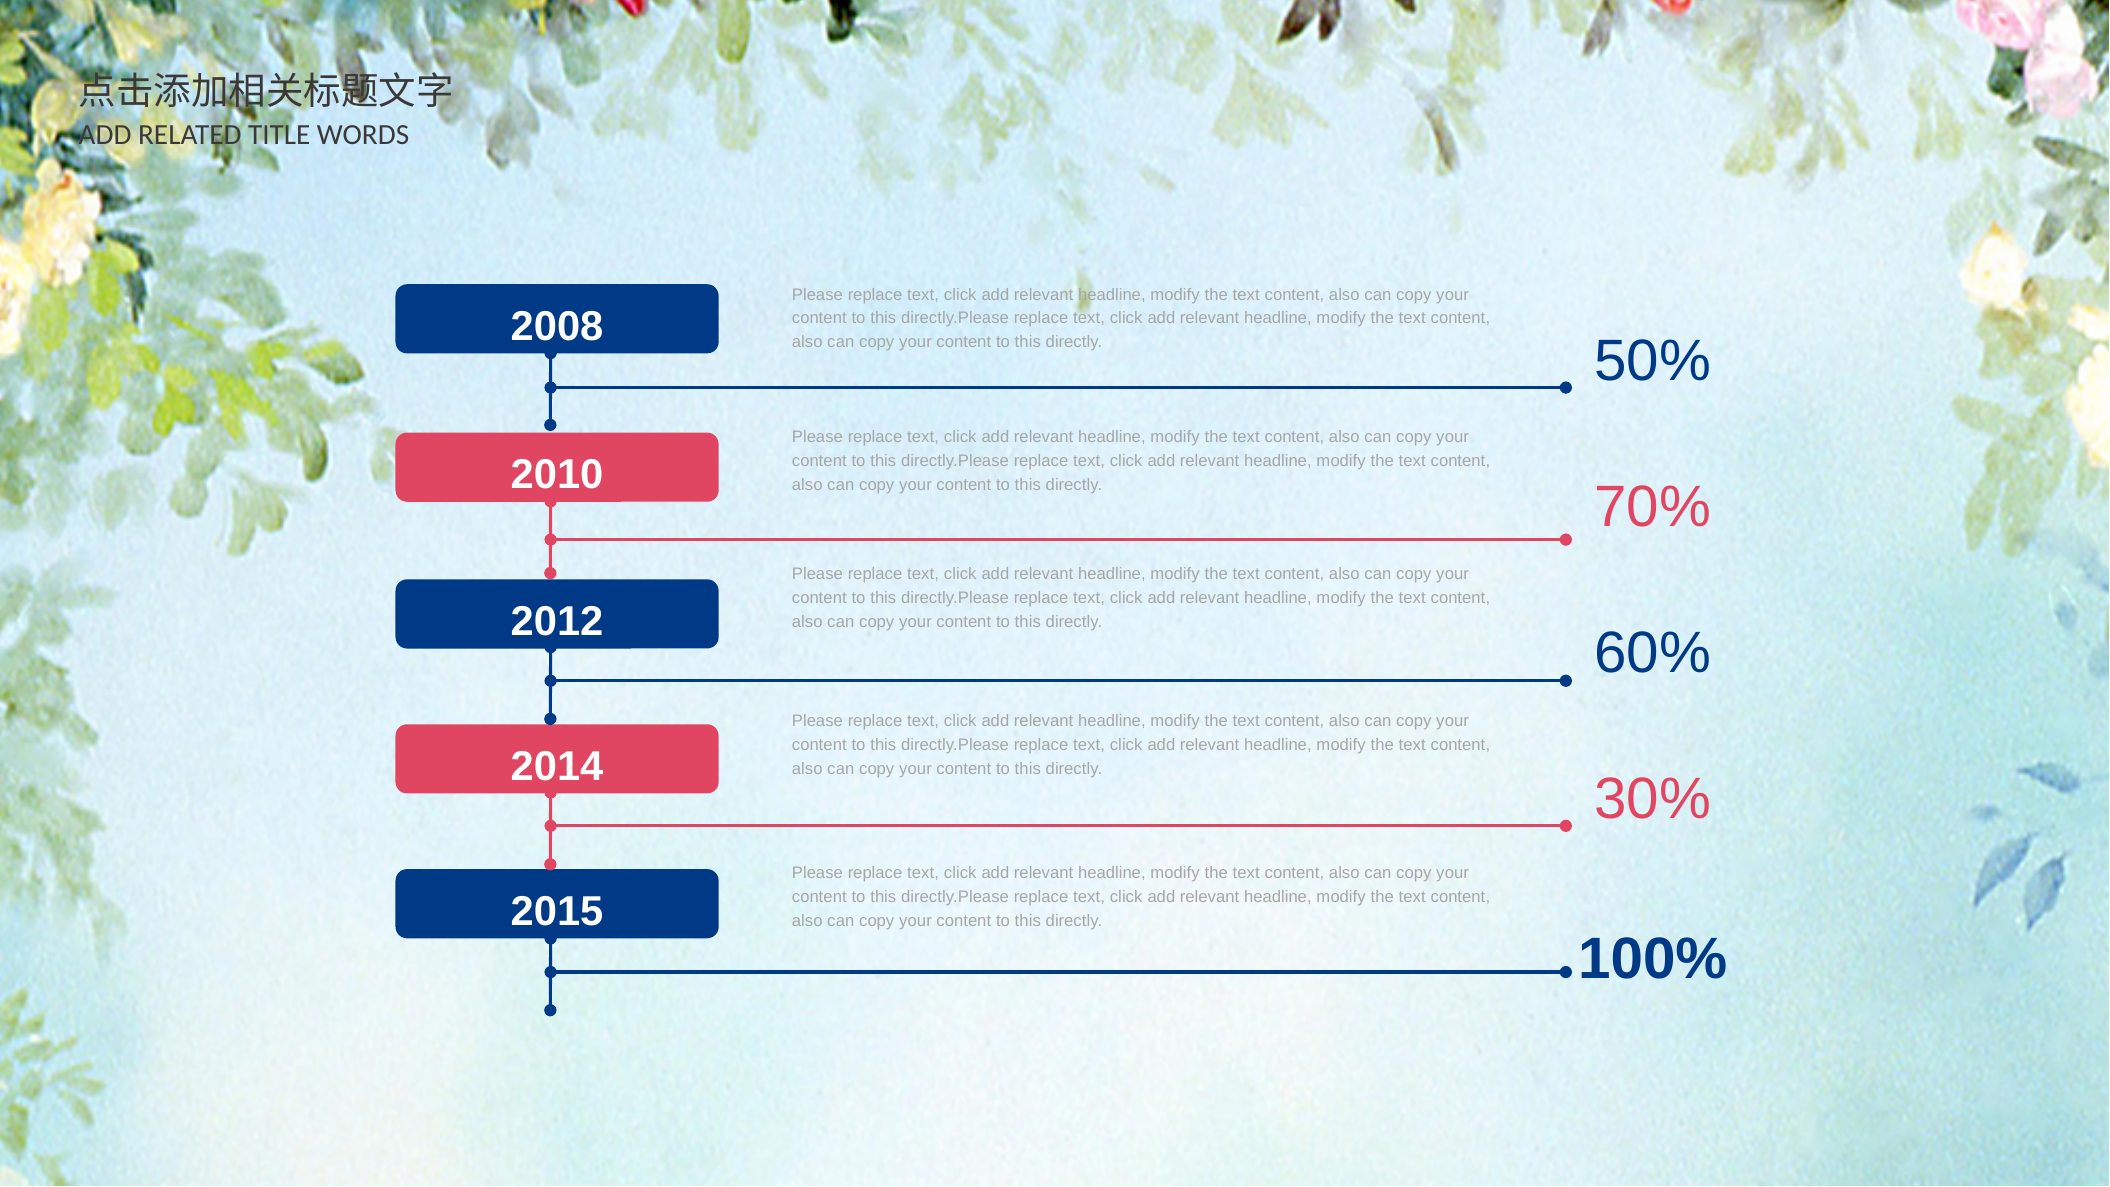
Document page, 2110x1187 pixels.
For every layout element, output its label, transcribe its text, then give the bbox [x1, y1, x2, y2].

text_box Please replace text, click add relevant headline, modify the text content, also can copy your content to this directly.Please replace text, click add relevant headline, modify the text content, also can copy your content to this directly. [791, 422, 1525, 494]
text_box Please replace text, click add relevant headline, modify the text content, also can copy your content to this directly.Please replace text, click add relevant headline, modify the text content, also can copy your content to this directly. [791, 858, 1525, 930]
text_box 100% [1578, 897, 1728, 985]
text_box ADD RELATED TITLE WORDS [62, 107, 426, 159]
text_box Please replace text, click add relevant headline, modify the text content, also can copy your content to this directly.Please replace text, click add relevant headline, modify the text content, also can copy your content to this directly. [791, 706, 1525, 779]
text_box 2015 [394, 868, 720, 940]
text_box 50% [1595, 314, 1710, 401]
text_box 30% [1595, 752, 1710, 839]
text_box 2010 [394, 431, 720, 503]
text_box Please replace text, click add relevant headline, modify the text content, also can copy your content to this directly.Please replace text, click add relevant headline, modify the text content, also can copy your content to this directly. [791, 559, 1525, 632]
text_box 2014 [394, 723, 720, 795]
text_box Please replace text, click add relevant headline, modify the text content, also can copy your content to this directly.Please replace text, click add relevant headline, modify the text content, also can copy your content to this directly. [791, 279, 1525, 352]
text_box 60% [1595, 606, 1710, 693]
text_box 70% [1595, 460, 1710, 547]
text_box 2012 [394, 578, 720, 650]
text_box 点击添加相关标题文字 [62, 59, 470, 121]
picture [0, 0, 2109, 1186]
text_box 2008 [394, 283, 720, 355]
